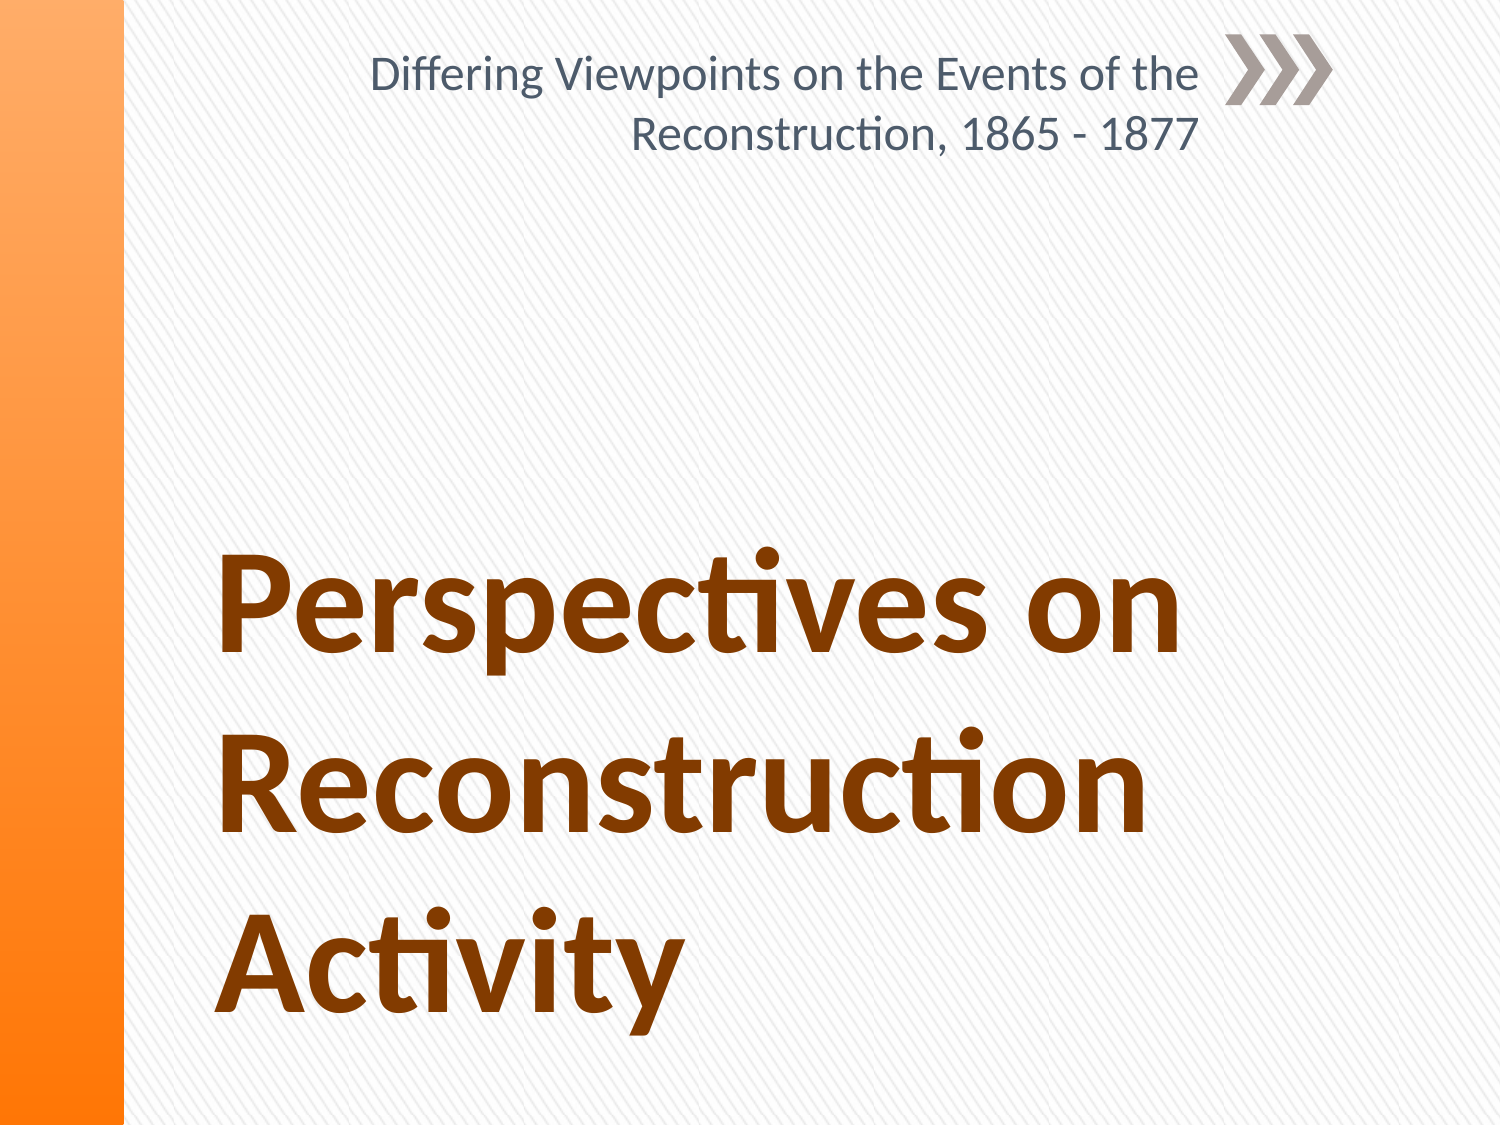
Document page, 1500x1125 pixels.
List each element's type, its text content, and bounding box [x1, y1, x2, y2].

subtitle Differing Viewpoints on the Events of the Reconstruction, 1865 - 1877 [199, 33, 1215, 189]
title Perspectives on Reconstruction Activity [199, 207, 1387, 1050]
